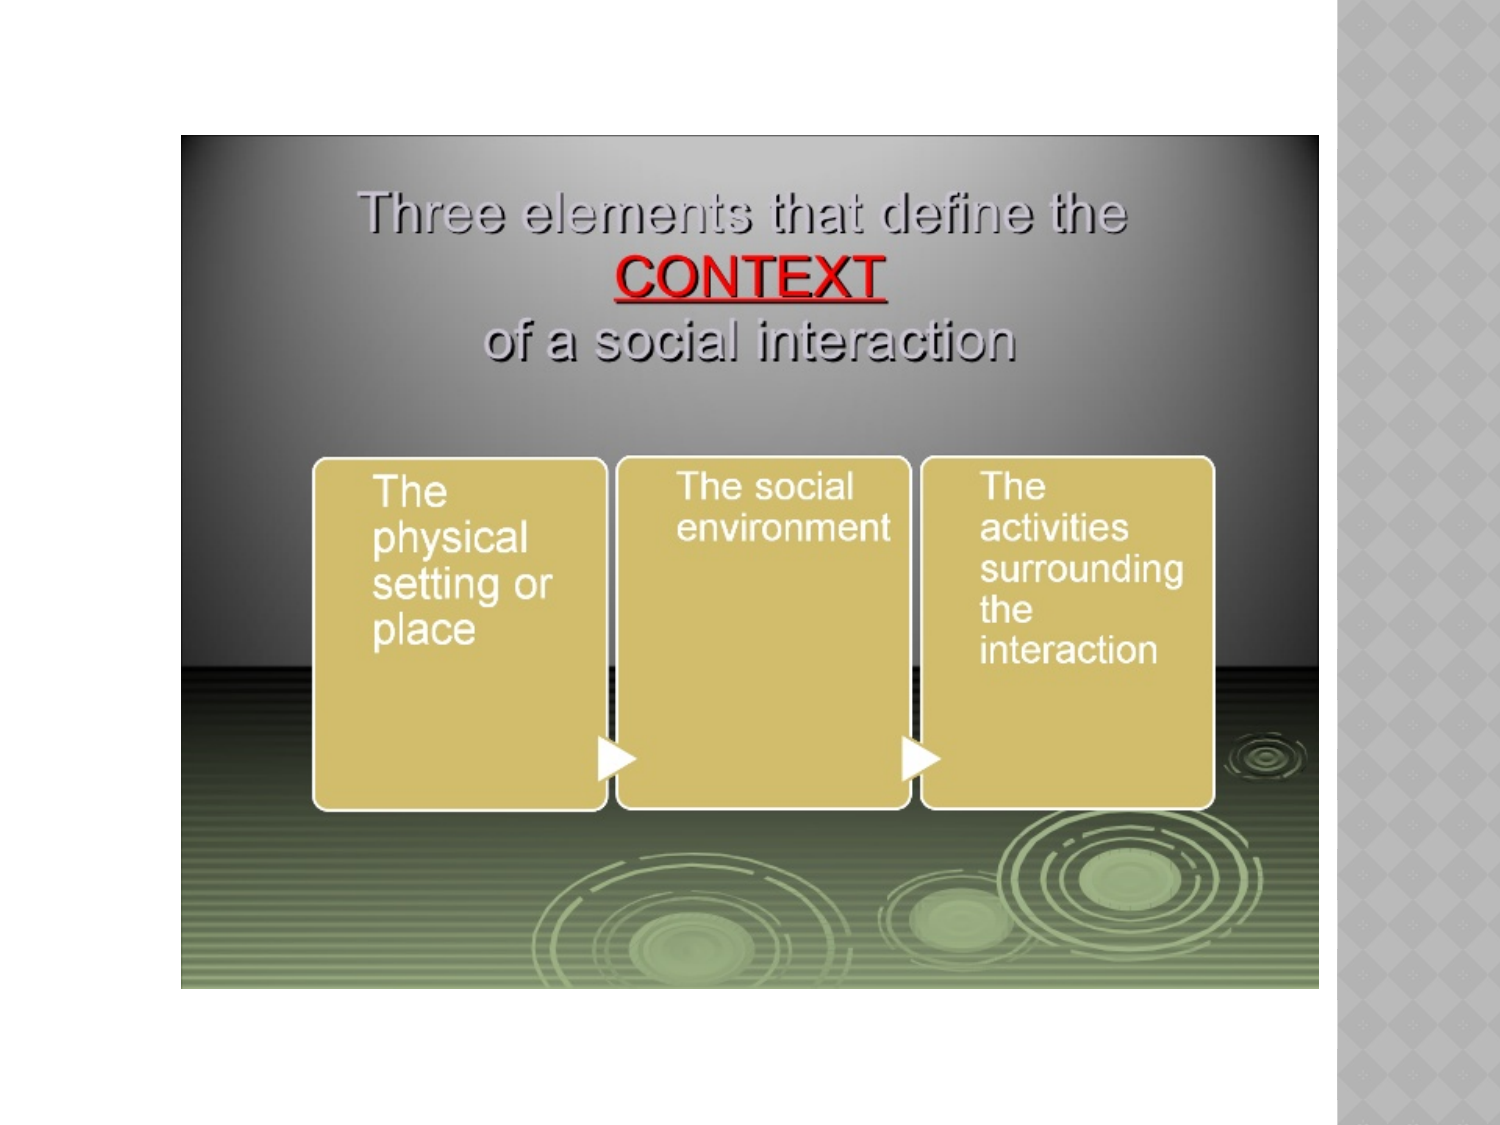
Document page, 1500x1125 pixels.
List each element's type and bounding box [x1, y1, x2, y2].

picture [180, 135, 1320, 990]
